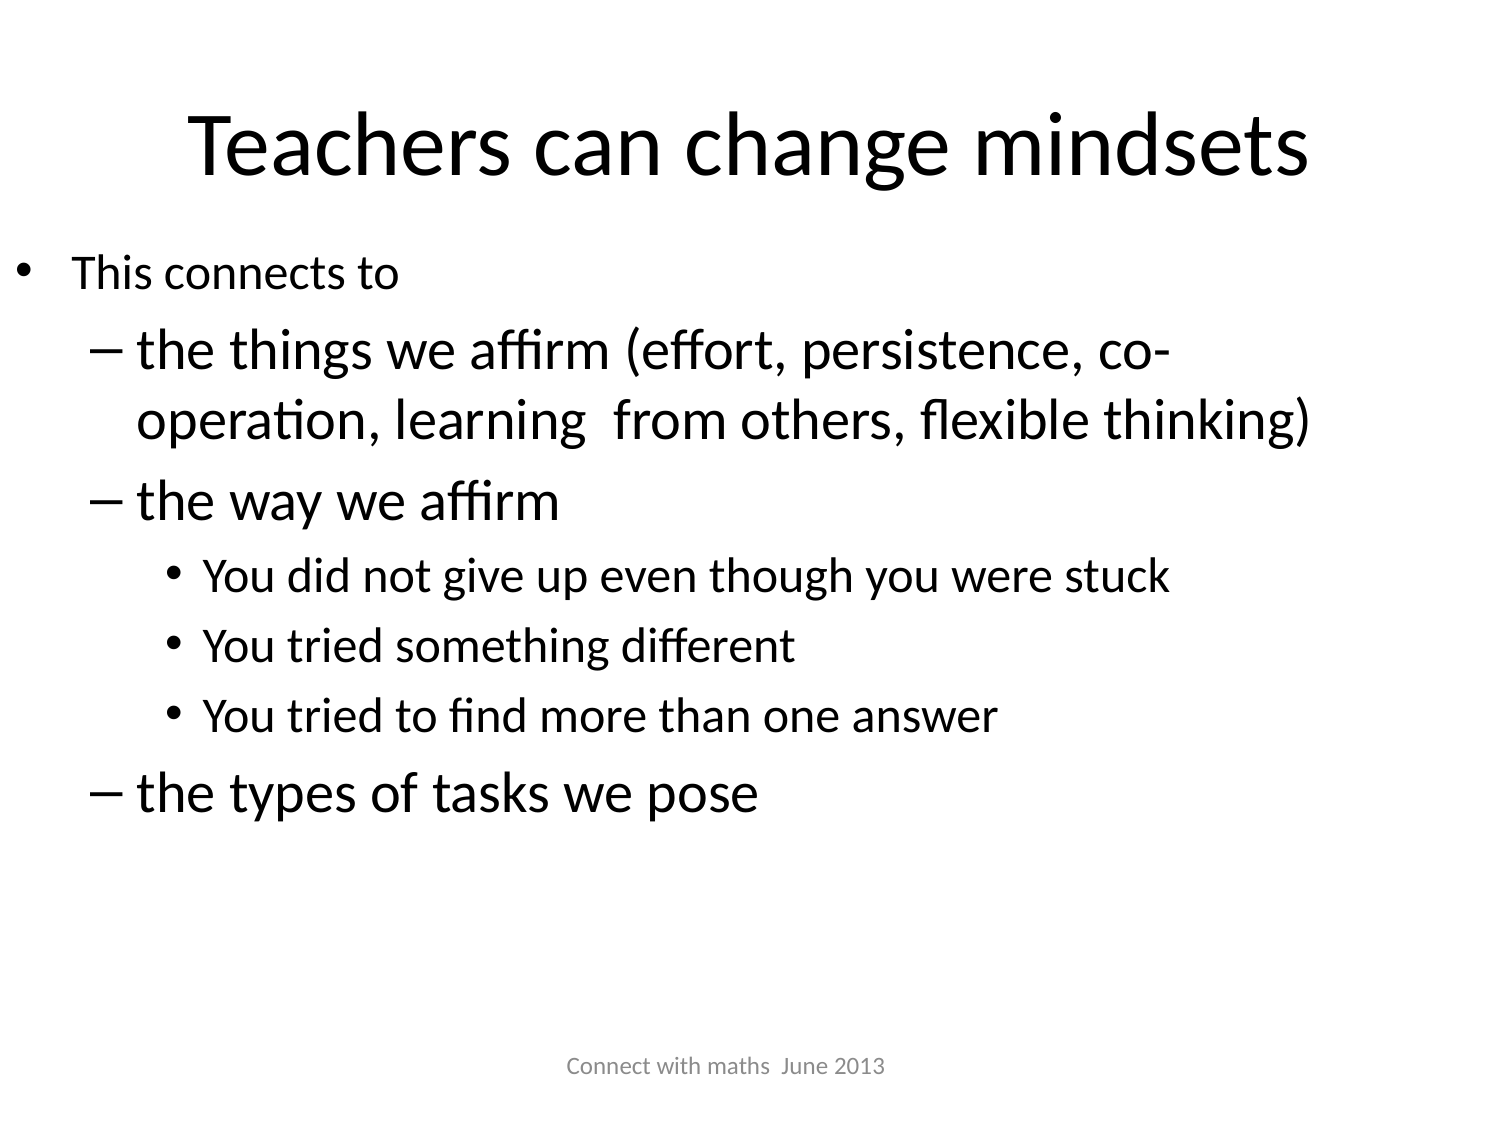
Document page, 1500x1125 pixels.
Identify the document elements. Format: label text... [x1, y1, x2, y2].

footer Connect with maths June 2013 [29, 1034, 1424, 1095]
title Teachers can change mindsets [75, 45, 1425, 233]
list This connects to the things we affirm (effort, persistence, co-operation, learning from others, flexible thinking) the way we affirm You did not give up even though you were stuck You tried something different You tried to find more than one answer the types of tasks we pose [0, 231, 1424, 941]
